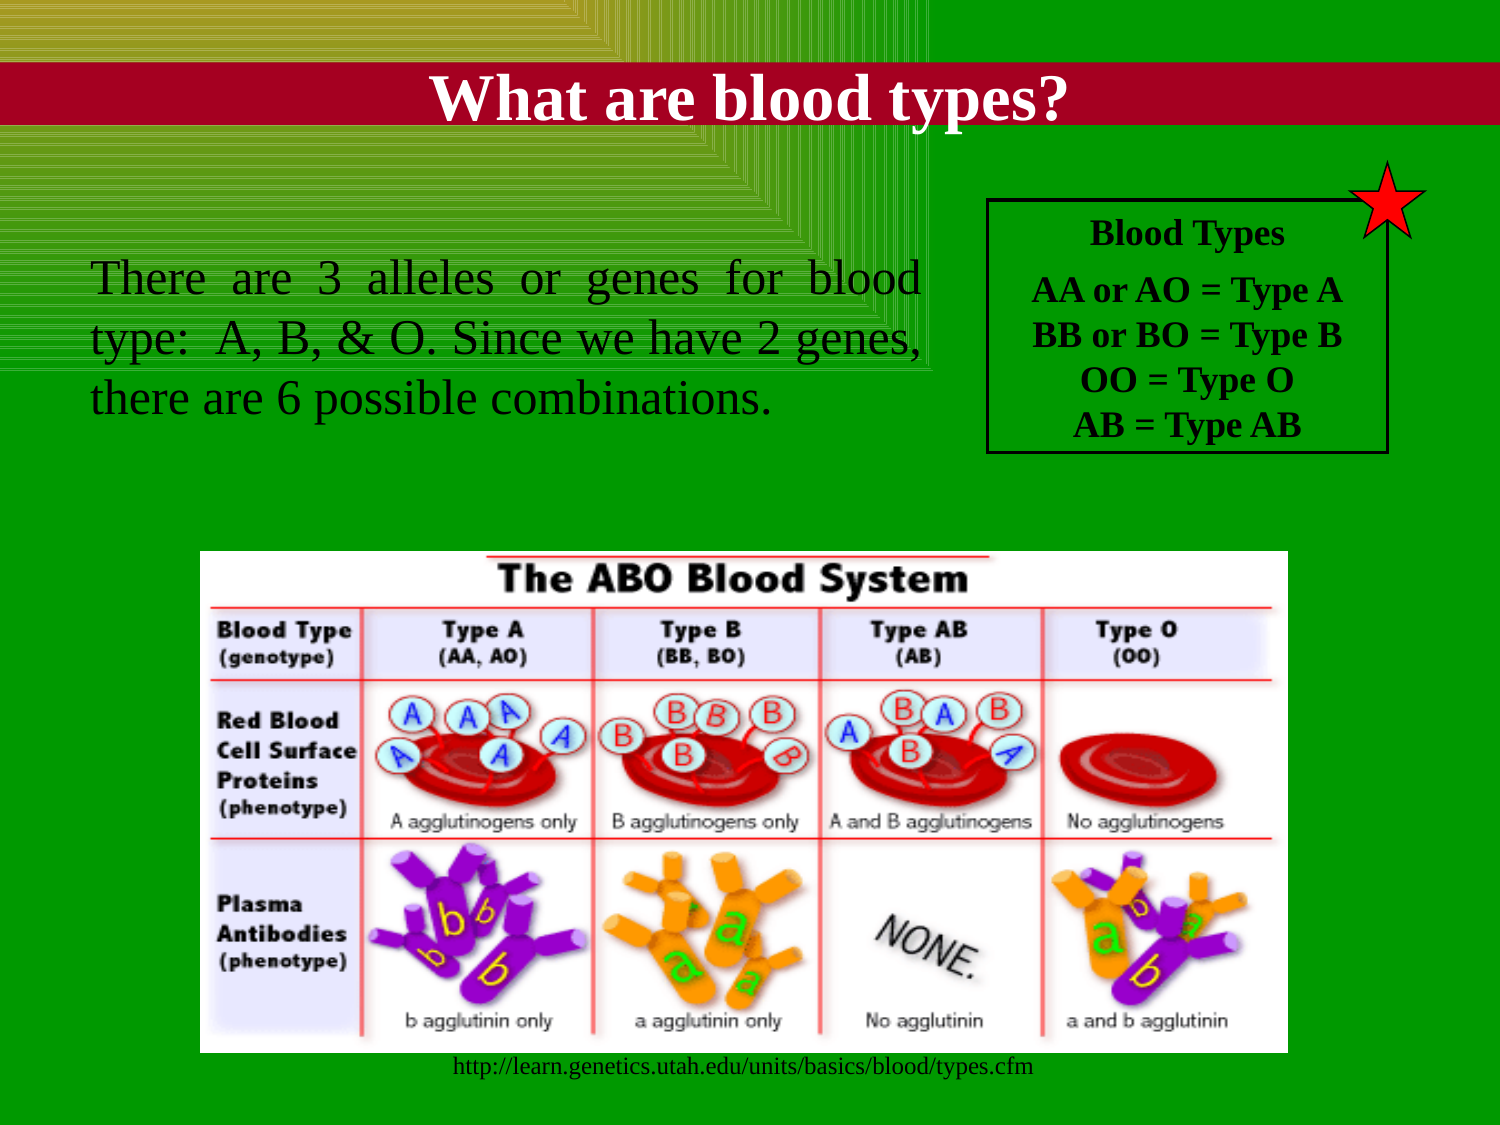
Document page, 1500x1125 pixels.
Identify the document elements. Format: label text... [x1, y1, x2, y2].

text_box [199, 550, 1288, 1088]
text_box [1349, 162, 1425, 238]
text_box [74, 199, 1388, 467]
text_box What are blood types? [0, 62, 1500, 125]
